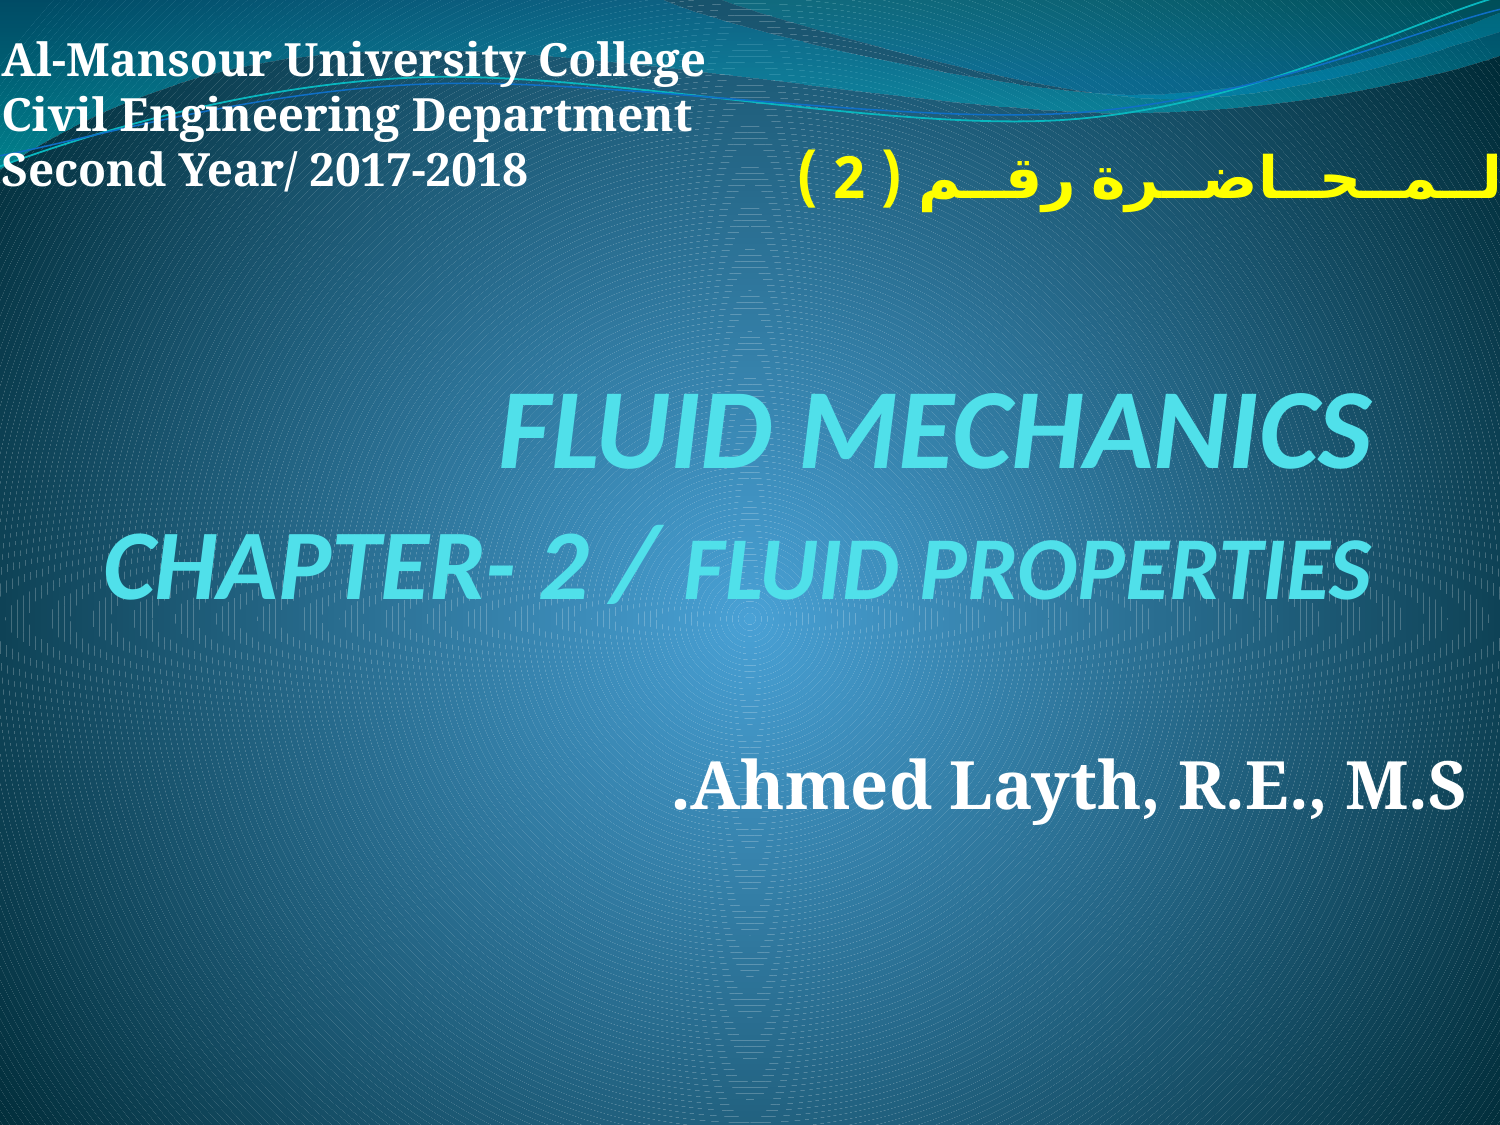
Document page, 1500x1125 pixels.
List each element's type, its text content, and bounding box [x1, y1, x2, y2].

text_box Al-Mansour University College Civil Engineering Department Second Year/ 2017-2018 [0, 23, 721, 204]
text_box الــمــحــاضــرة رقــم ( 2 ) [781, 132, 1500, 218]
title FLUID MECHANICS CHAPTER- 2 / FLUID PROPERTIES [87, 321, 1376, 622]
text_box Ahmed Layth, R.E., M.S. [182, 735, 1471, 1024]
